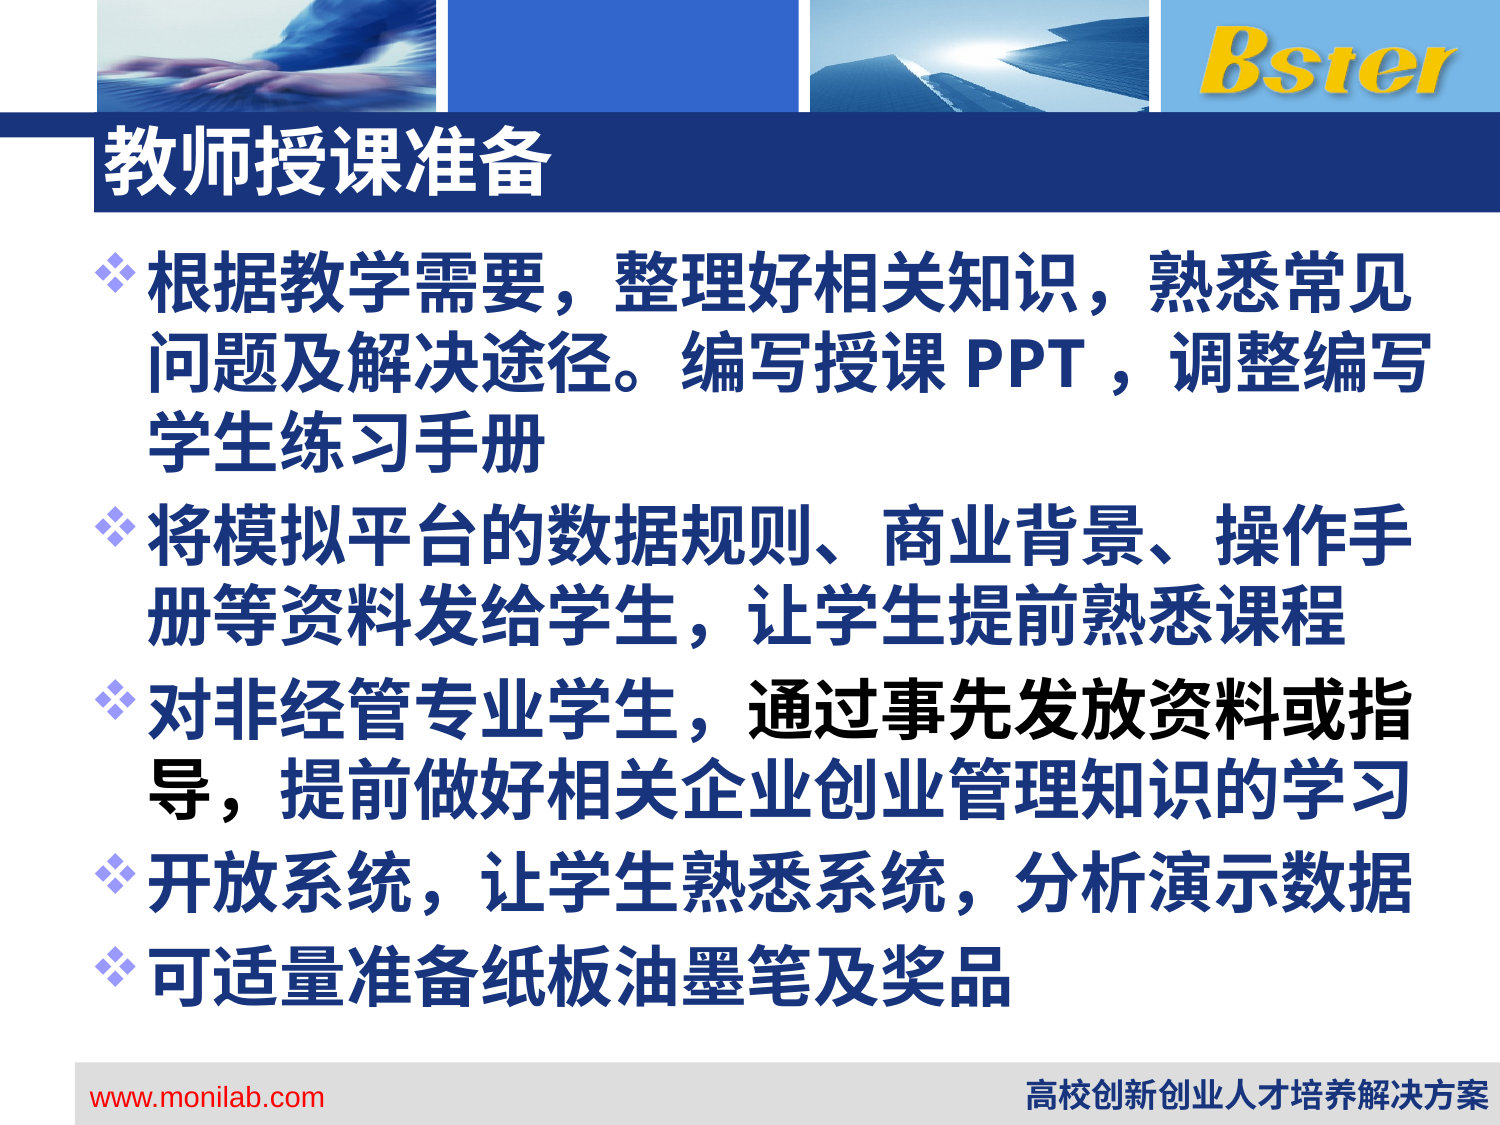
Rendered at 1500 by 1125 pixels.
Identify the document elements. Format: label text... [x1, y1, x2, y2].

picture [97, 0, 437, 112]
title 教师授课准备 [88, 113, 1369, 206]
picture [1199, 26, 1458, 94]
list 根据教学需要，整理好相关知识，熟悉常见问题及解决途径。编写授课PPT，调整编写学生练习手册 将模拟平台的数据规则、商业背景、操作手册等资料发给学生，让学生提前熟悉课程 对非经管专业学生，通过事先发放资料或指导，提前做好相关企业创业管理知识的学习 开放系统，让学生熟悉系统，分析演示数据 可适量准备纸板油墨笔及奖品 [74, 232, 1454, 1034]
picture [810, 0, 1150, 112]
